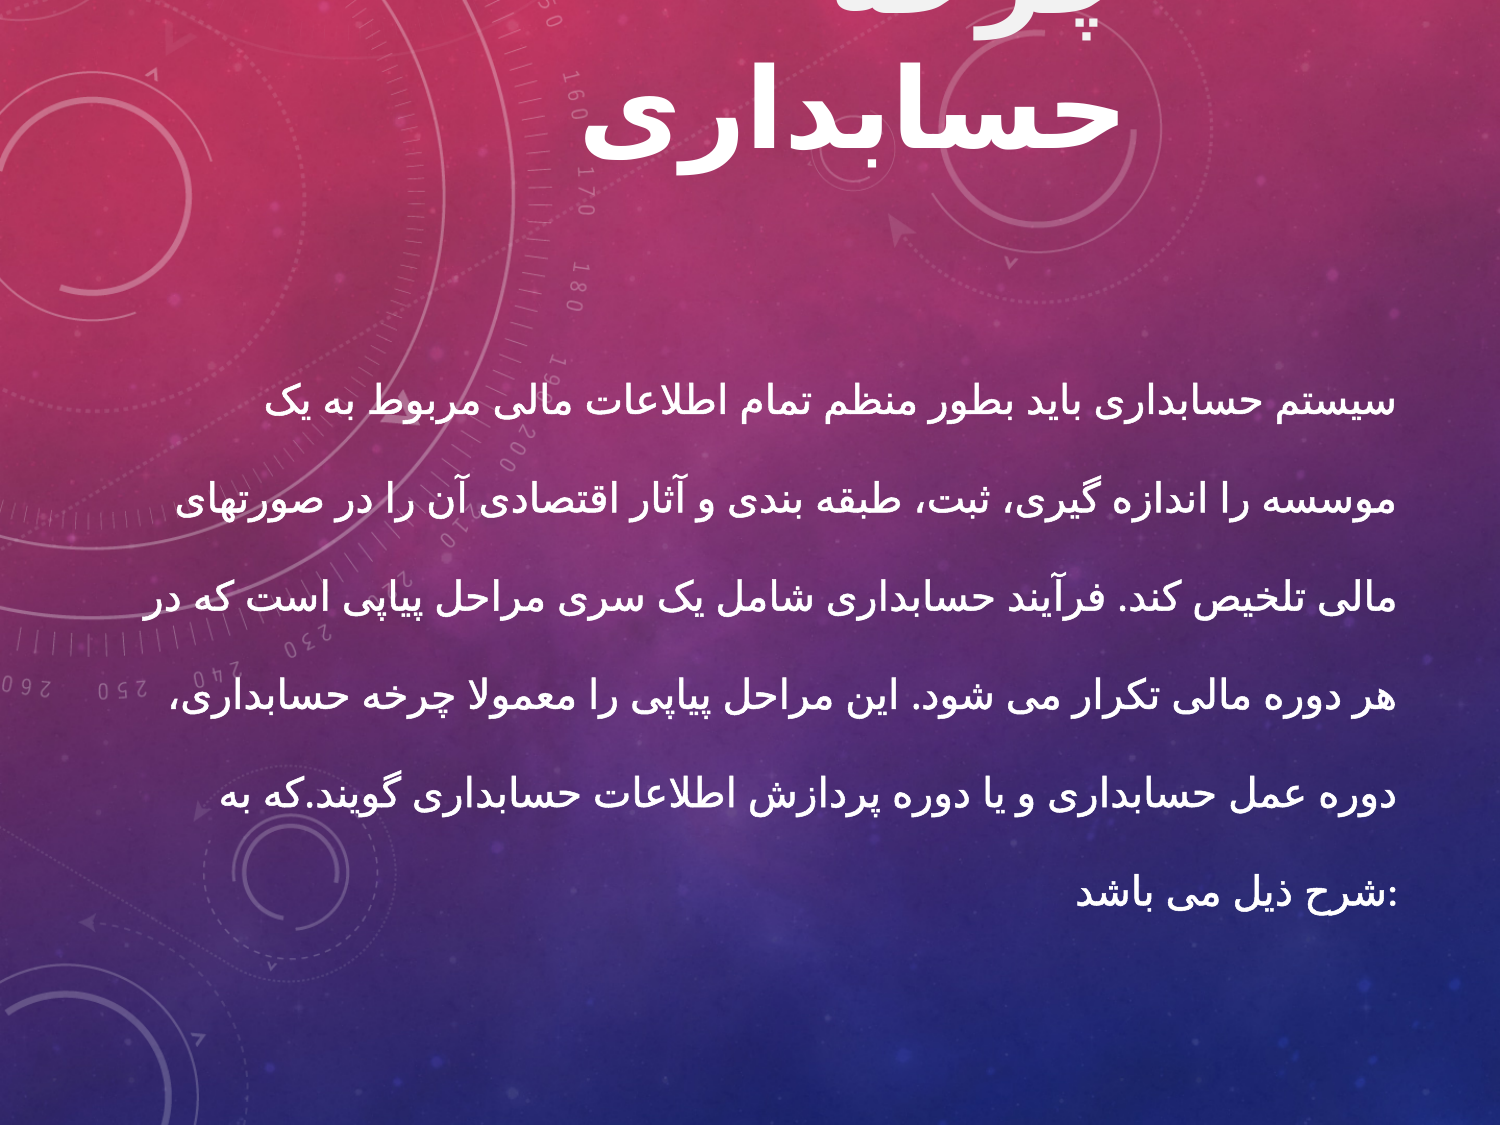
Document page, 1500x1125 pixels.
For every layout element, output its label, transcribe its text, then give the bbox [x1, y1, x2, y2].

title چرخه حسابداری [242, 170, 1145, 314]
subtitle سیستم حسابداری باید بطور منظم تمام اطلاعات مالی مربوط به یک موسسه را اندازه گیری، ثبت، طبقه بندی و آثار اقتصادی آن را در صورتهای مالی تلخیص کند. فرآیند حسابداری شامل یک سری مراحل پیاپی است که در هر دوره مالی تکرار می شود. این مراحل پیاپی را معمولا چرخه حسابداری، دوره عمل حسابداری و یا دوره پردازش اطلاعات حسابداری گویند.که به شرح ذیل می باشد: [117, 316, 1414, 926]
picture [0, 0, 1500, 1125]
